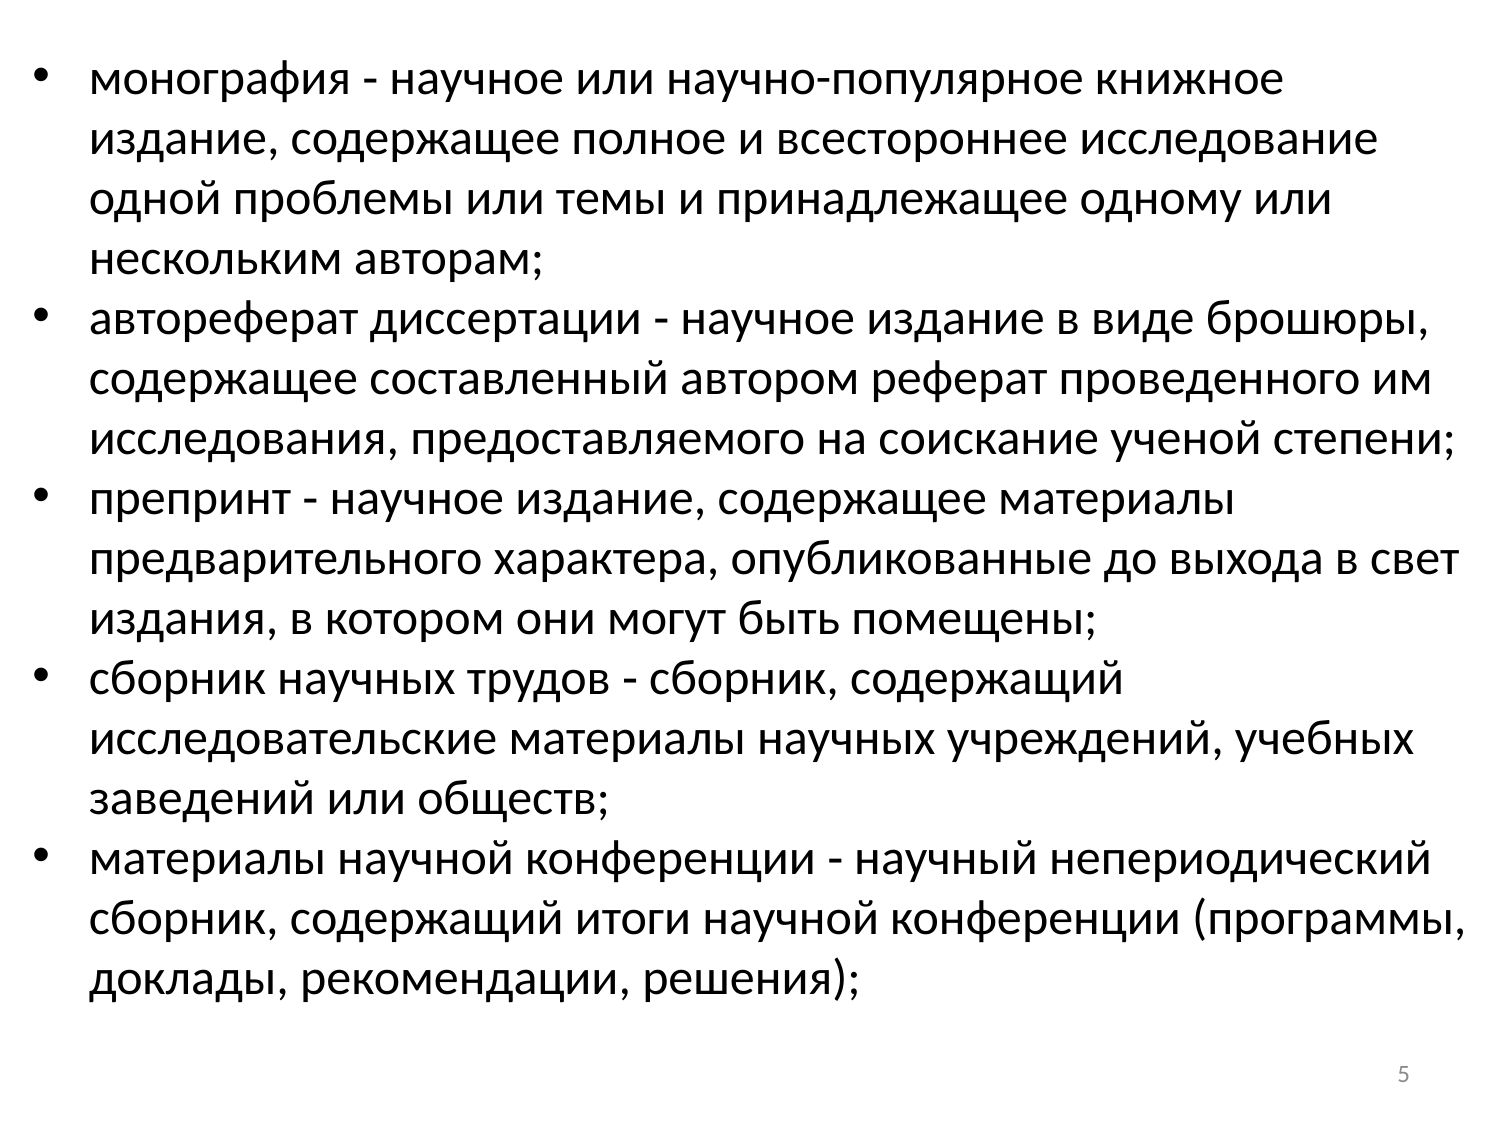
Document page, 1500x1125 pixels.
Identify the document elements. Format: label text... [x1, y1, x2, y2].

slide_number 5 [1074, 1072, 1425, 1103]
text_box монография ‑ научное или научно-популярное книжное издание, содержащее полное и всестороннее исследование одной проблемы или темы и принадлежащее одному или нескольким авторам; автореферат диссертации ‑ научное издание в виде брошюры, содержащее составленный автором реферат проведенного им исследования, предоставляемого на соискание ученой степени; препринт ‑ научное издание, содержащее материалы предварительного характера, опубликованные до выхода в свет издания, в котором они могут быть помещены; сборник научных трудов ‑ сборник, содержащий исследовательские материалы научных учреждений, учебных заведений или обществ; материалы научной конференции ‑ научный непериодический сборник, содержащий итоги научной конференции (программы, доклады, рекомендации, решения); [17, 37, 1483, 1072]
